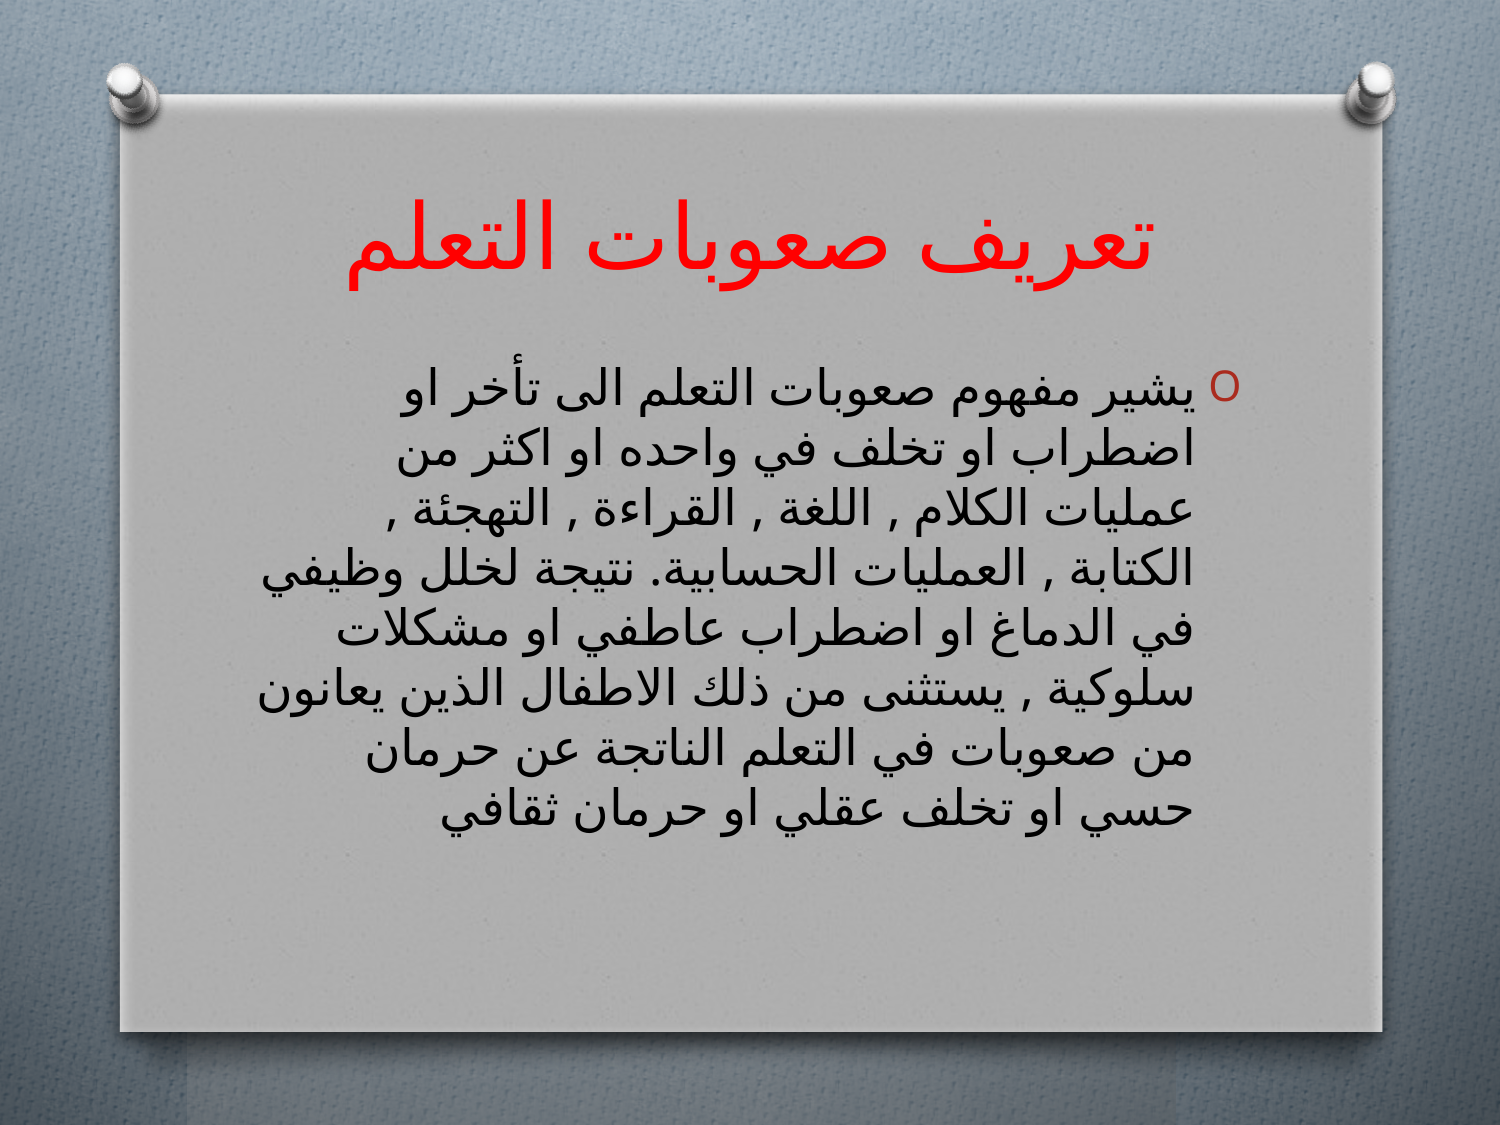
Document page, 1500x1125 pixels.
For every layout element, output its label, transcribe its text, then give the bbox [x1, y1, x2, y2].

title تعريف صعوبات التعلم [179, 134, 1323, 332]
list يشير مفهوم صعوبات التعلم الى تأخر او اضطراب او تخلف في واحده او اكثر من عمليات الكلام , اللغة , القراءة , التهجئة , الكتابة , العمليات الحسابية. نتيجة لخلل وظيفي في الدماغ او اضطراب عاطفي او مشكلات سلوكية , يستثنى من ذلك الاطفال الذين يعانون من صعوبات في التعلم الناتجة عن حرمان حسي او تخلف عقلي او حرمان ثقافي [240, 347, 1257, 939]
picture [1317, 35, 1439, 156]
picture [75, 29, 198, 153]
